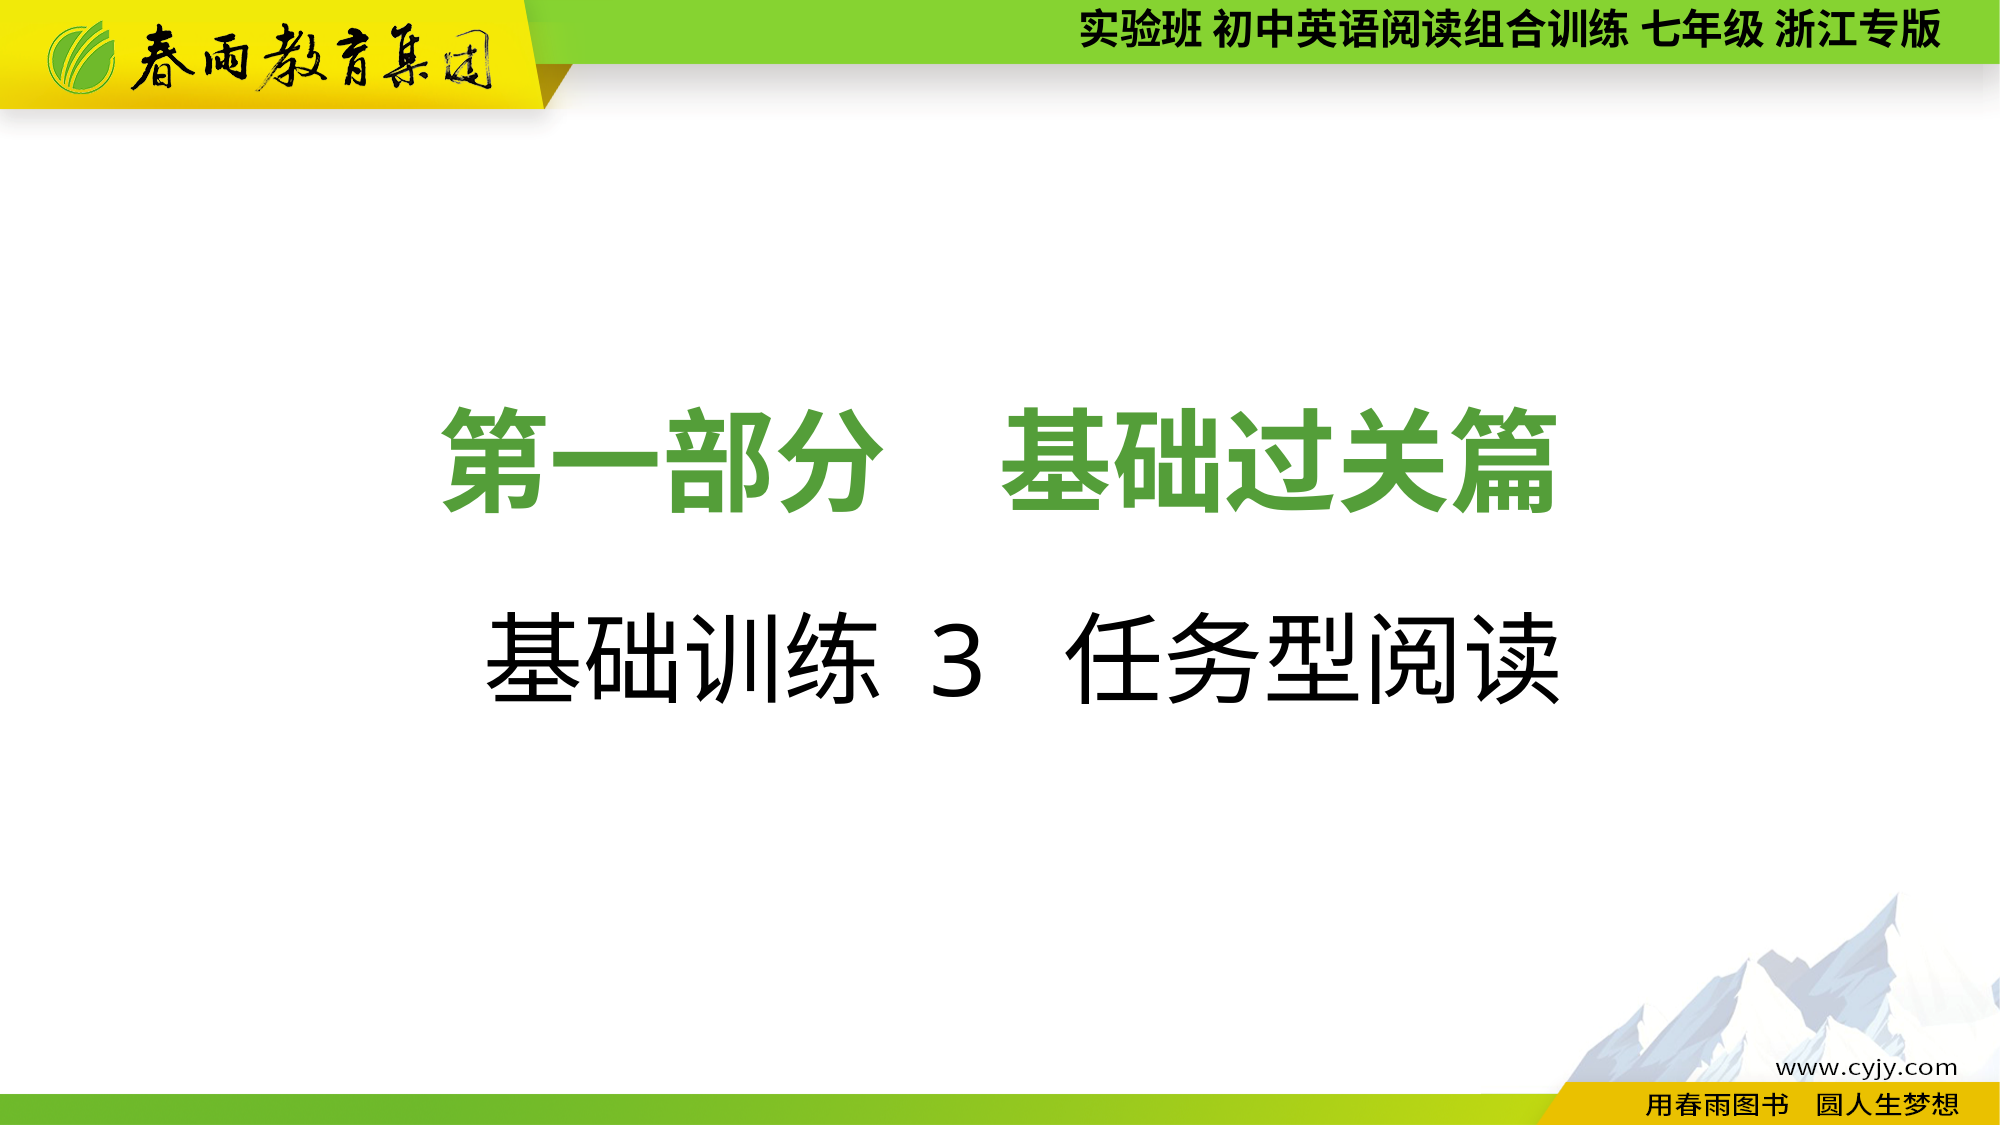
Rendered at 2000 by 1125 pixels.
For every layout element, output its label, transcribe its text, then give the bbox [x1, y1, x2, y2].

text_box 基础训练 3 任务型阅读 [54, 528, 1946, 724]
picture [0, 0, 2000, 1125]
text_box 第一部分 基础过关篇 [54, 316, 1946, 528]
